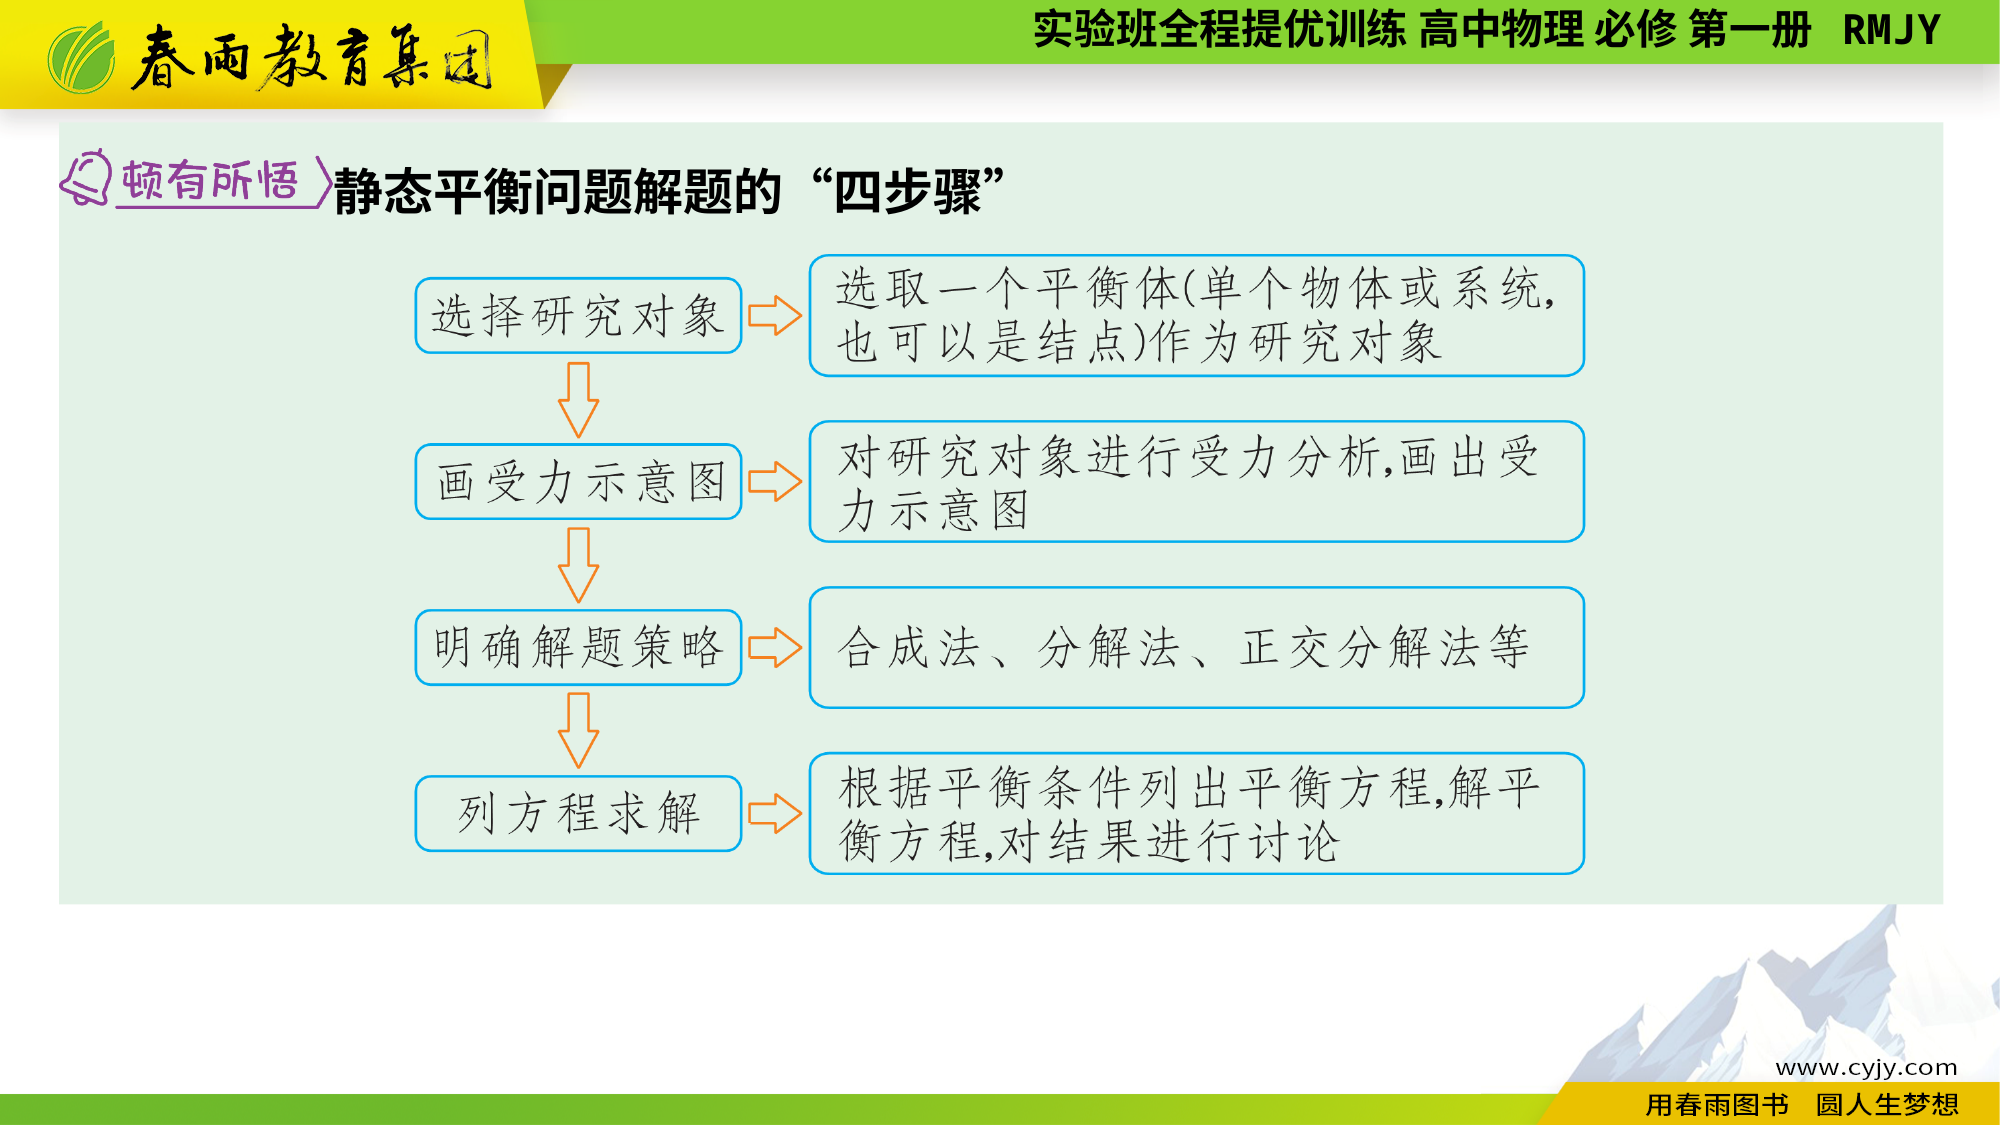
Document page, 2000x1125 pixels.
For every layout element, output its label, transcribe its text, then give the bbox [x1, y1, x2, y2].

picture [0, 0, 2000, 1125]
list 静态平衡问题解题的“四步骤” [59, 122, 1944, 905]
